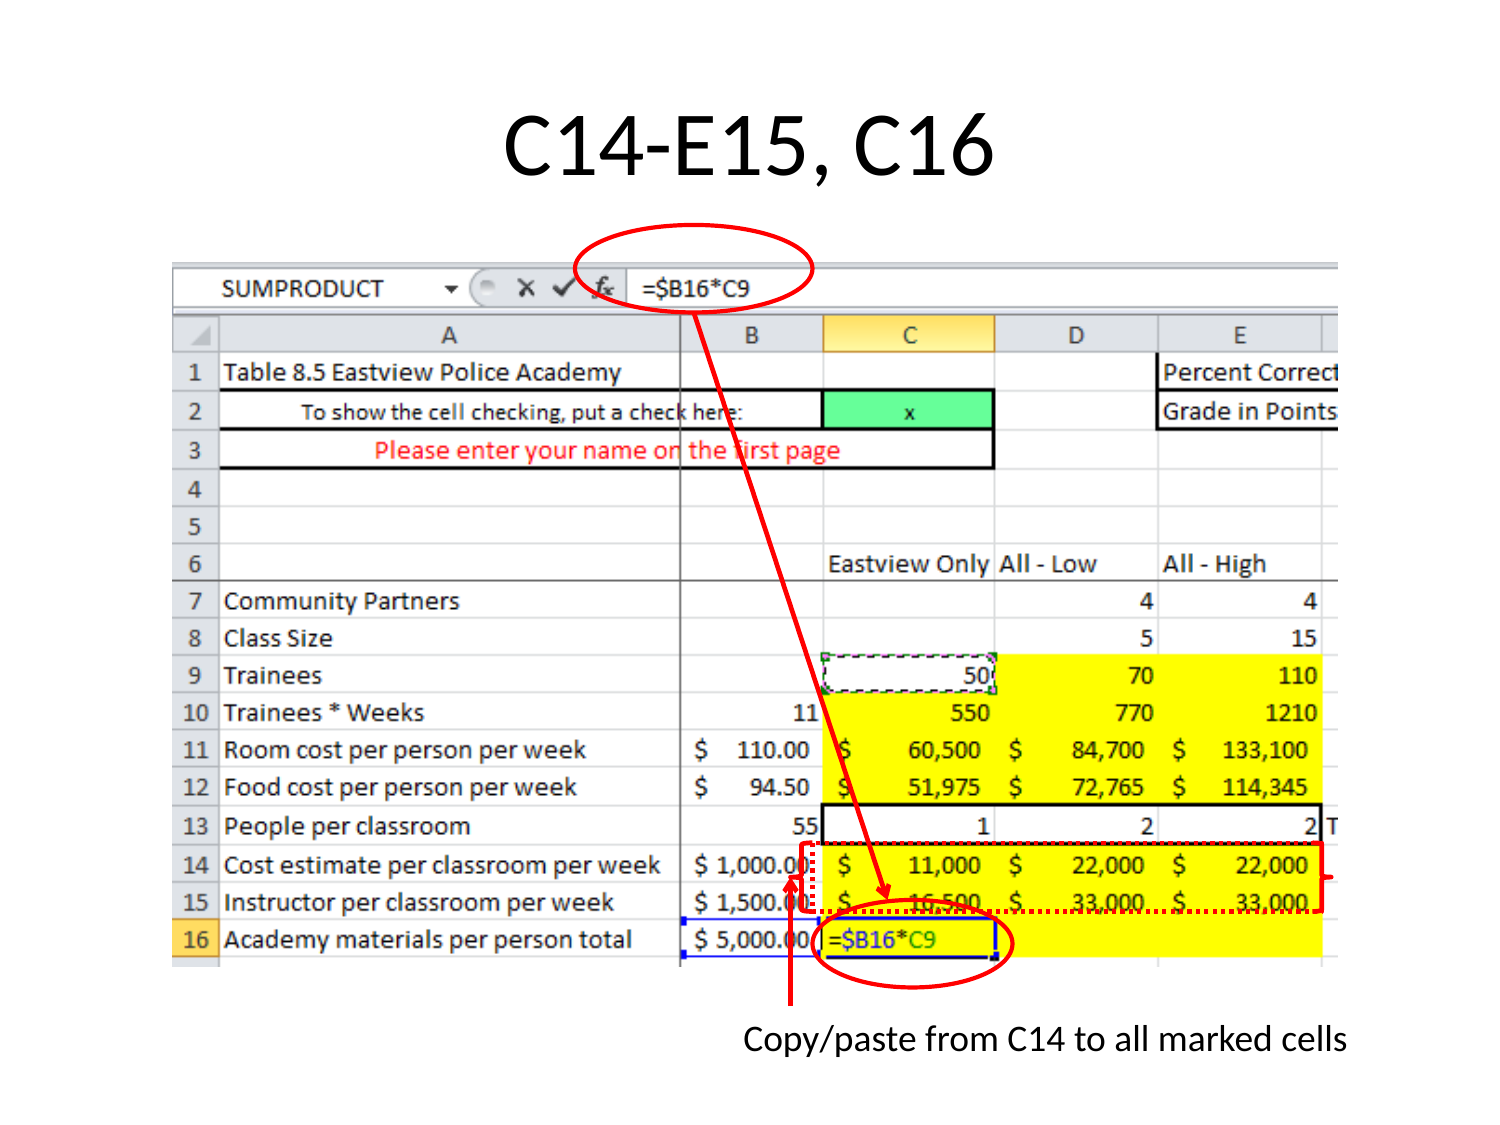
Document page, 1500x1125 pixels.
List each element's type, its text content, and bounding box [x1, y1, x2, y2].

text_box Copy/paste from C14 to all marked cells [728, 1006, 1364, 1066]
text_box [837, 975, 988, 990]
text_box [575, 222, 813, 260]
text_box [693, 312, 888, 901]
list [162, 262, 1338, 967]
title C14-E15, C16 [75, 45, 1425, 233]
